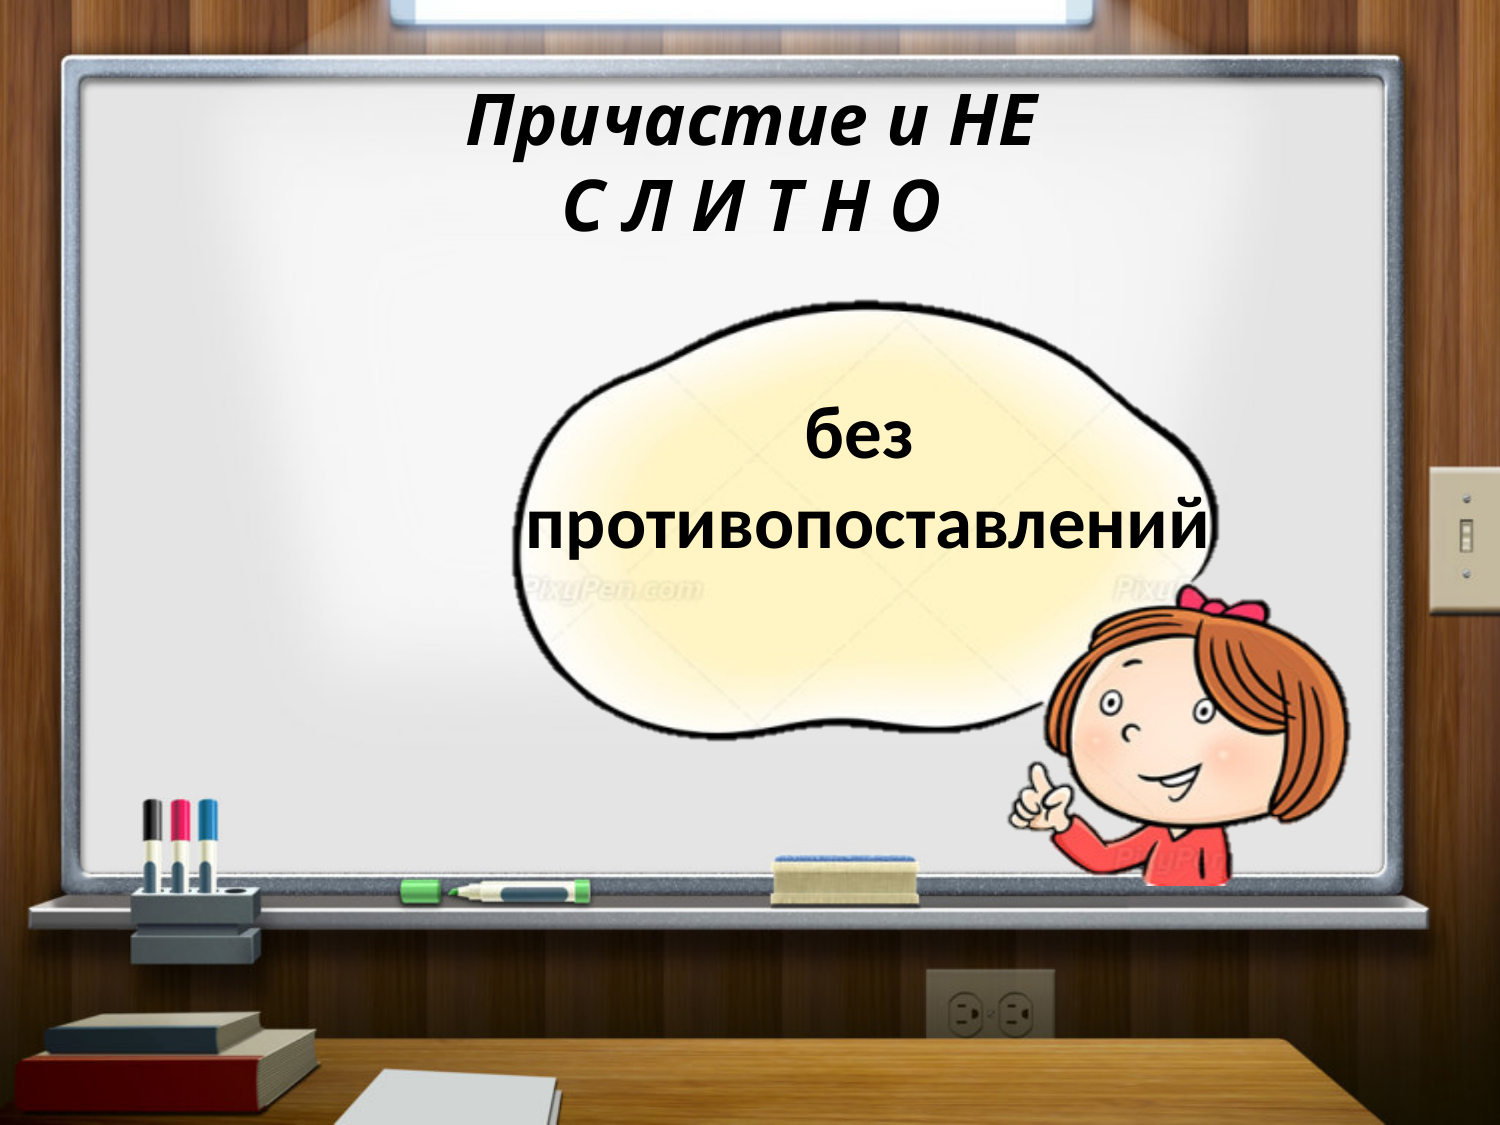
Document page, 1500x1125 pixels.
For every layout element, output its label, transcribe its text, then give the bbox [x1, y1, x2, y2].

title Причастие и НЕ С Л И Т Н О [76, 66, 1427, 254]
picture [0, 0, 1500, 1125]
